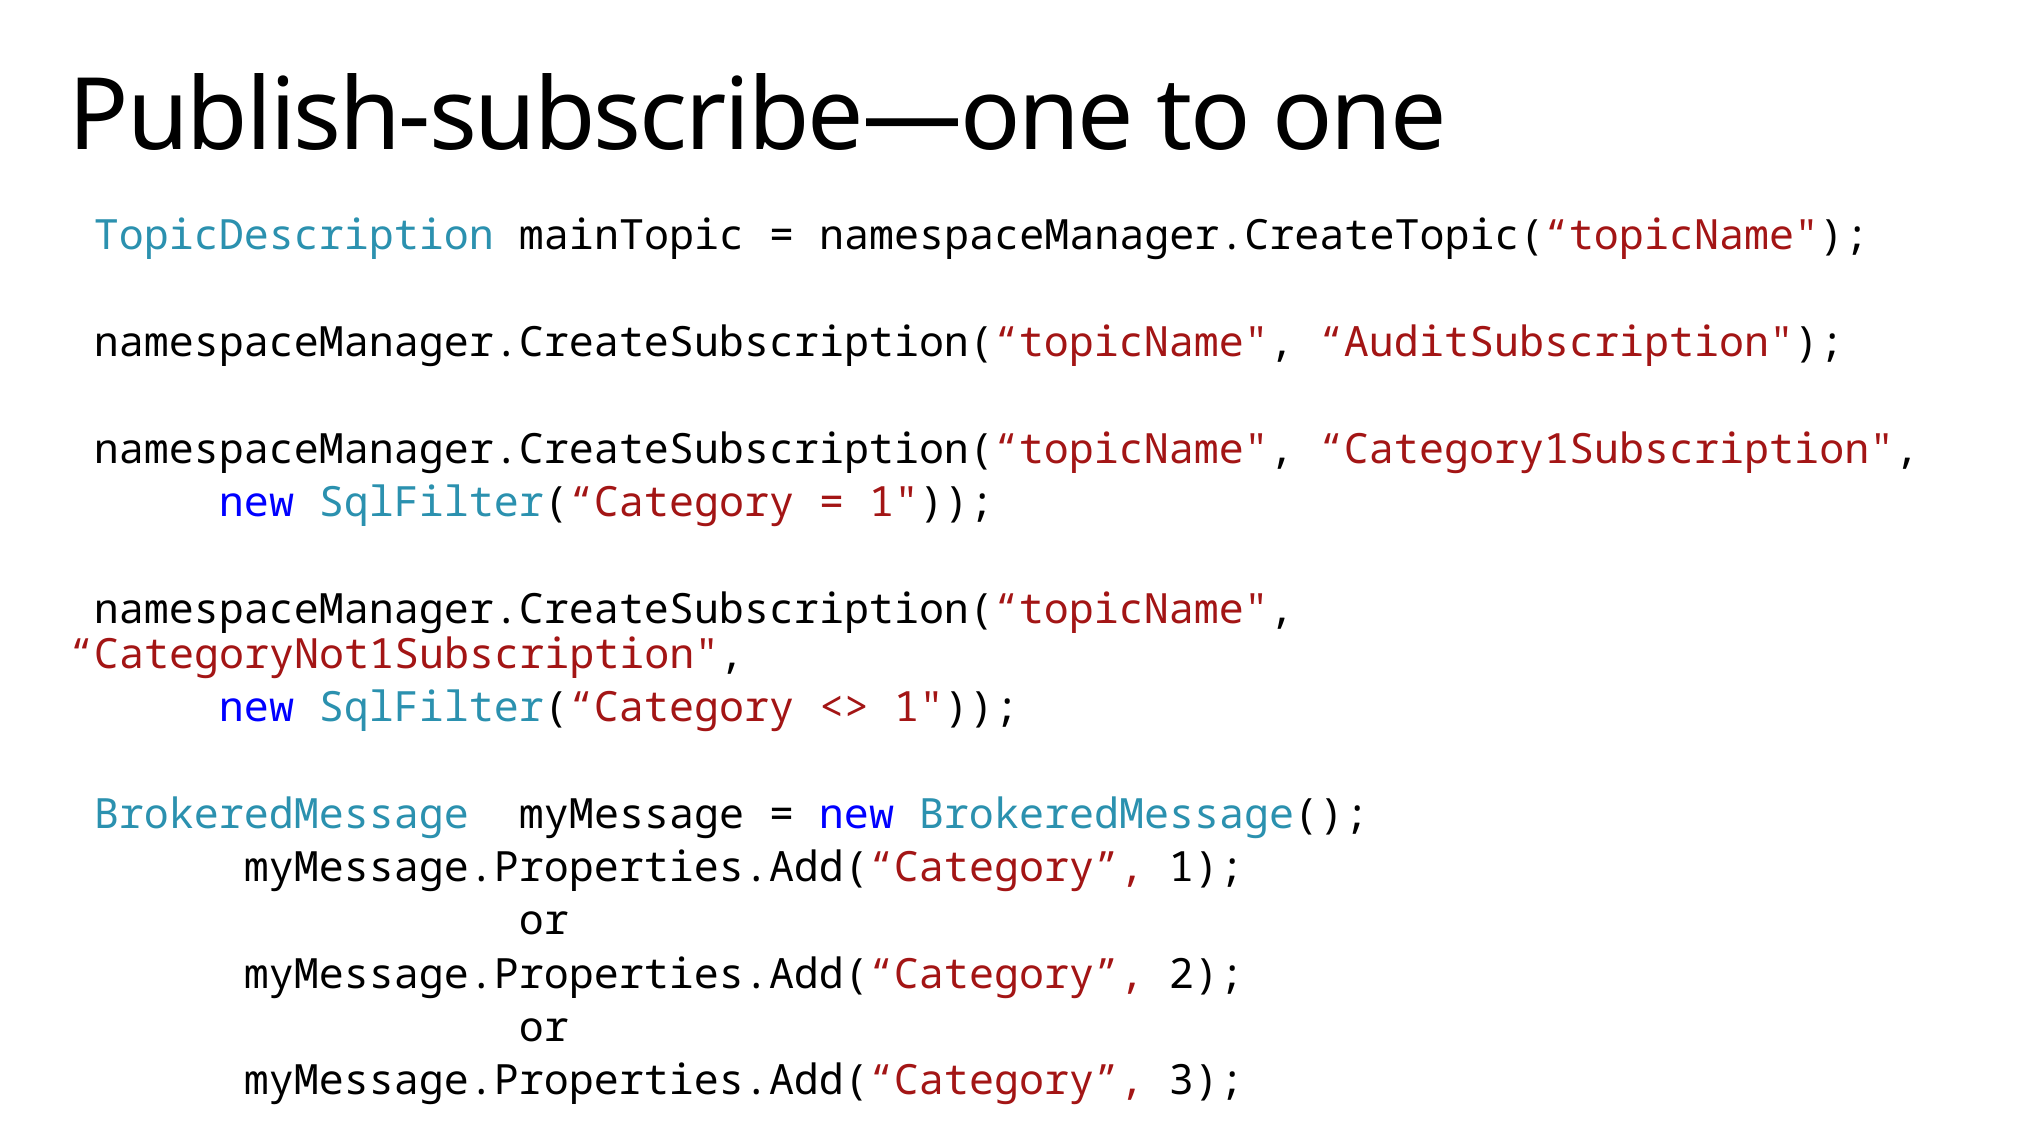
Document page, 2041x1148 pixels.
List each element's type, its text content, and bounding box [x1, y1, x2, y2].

list TopicDescription mainTopic = namespaceManager.CreateTopic(“topicName"); namespaceManager.CreateSubscription(“topicName", “AuditSubscription"); namespaceManager.CreateSubscription(“topicName", “Category1Subscription", new SqlFilter(“Category = 1")); namespaceManager.CreateSubscription(“topicName", “CategoryNot1Subscription", new SqlFilter(“Category <> 1")); BrokeredMessage myMessage = new BrokeredMessage(); myMessage.Properties.Add(“Category”, 1); or myMessage.Properties.Add(“Category”, 2); or myMessage.Properties.Add(“Category”, 3); [45, 199, 1996, 1148]
title Publish-subscribe—one to one [45, 48, 1996, 199]
